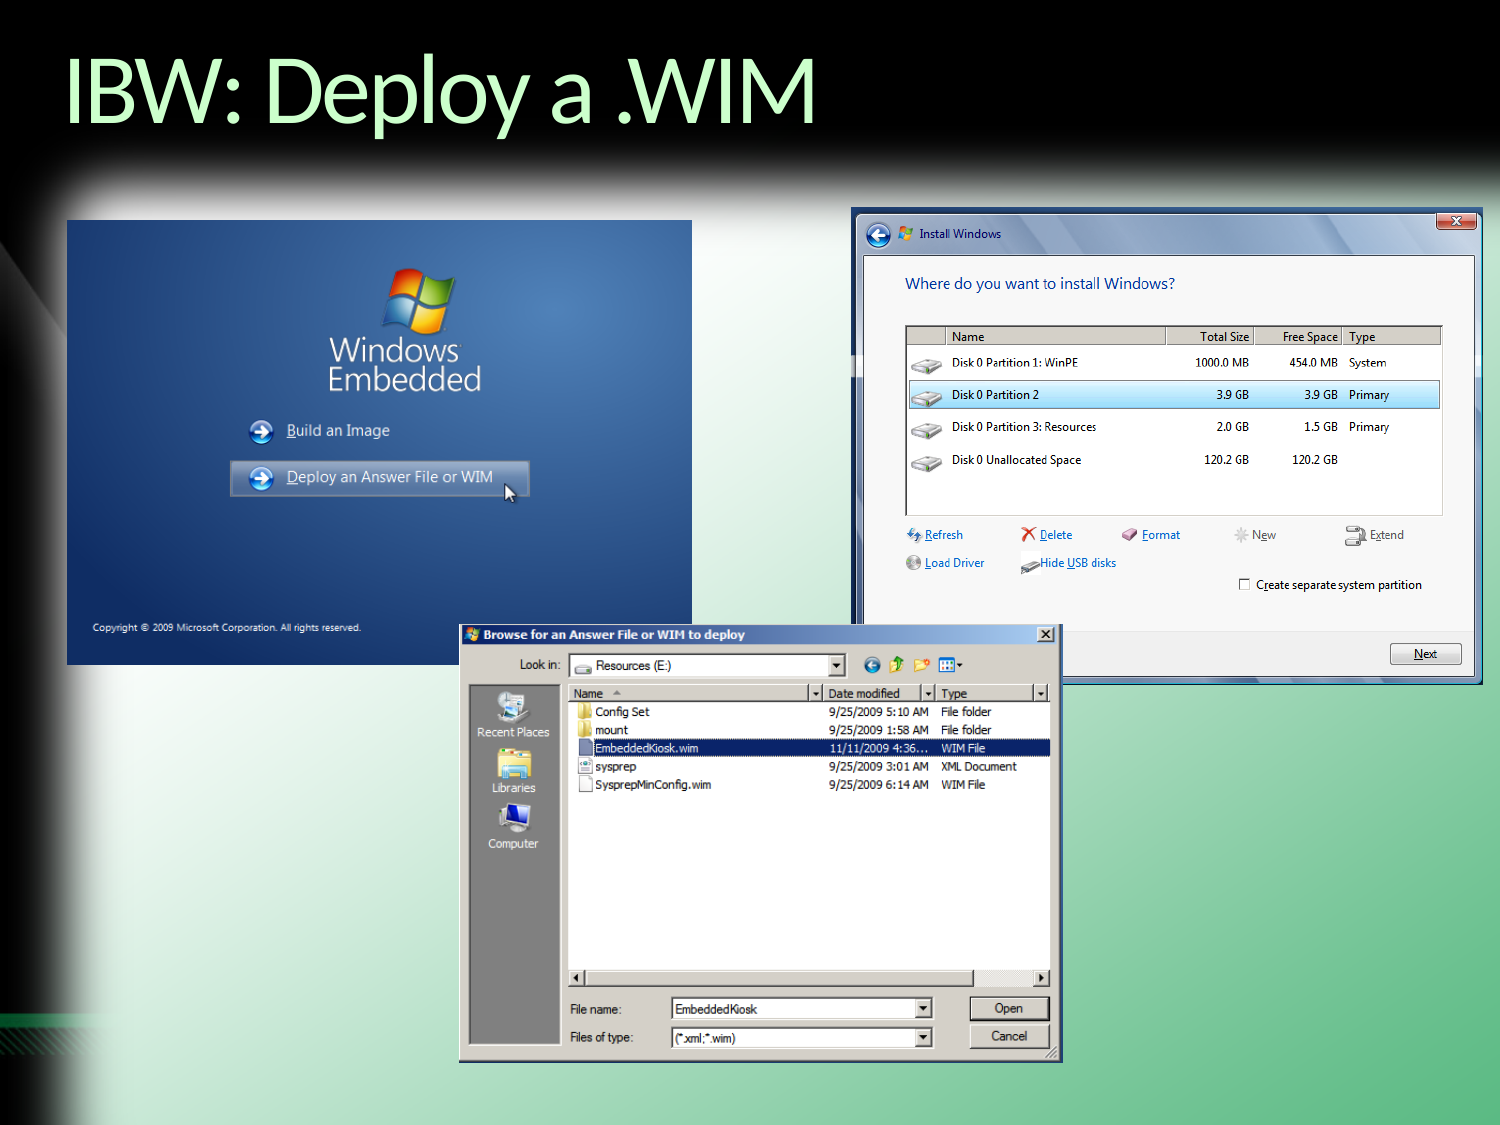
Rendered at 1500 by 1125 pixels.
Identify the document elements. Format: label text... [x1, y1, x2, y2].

title IBW: Deploy a .WIM [62, 37, 1438, 147]
picture [0, 0, 1500, 1125]
